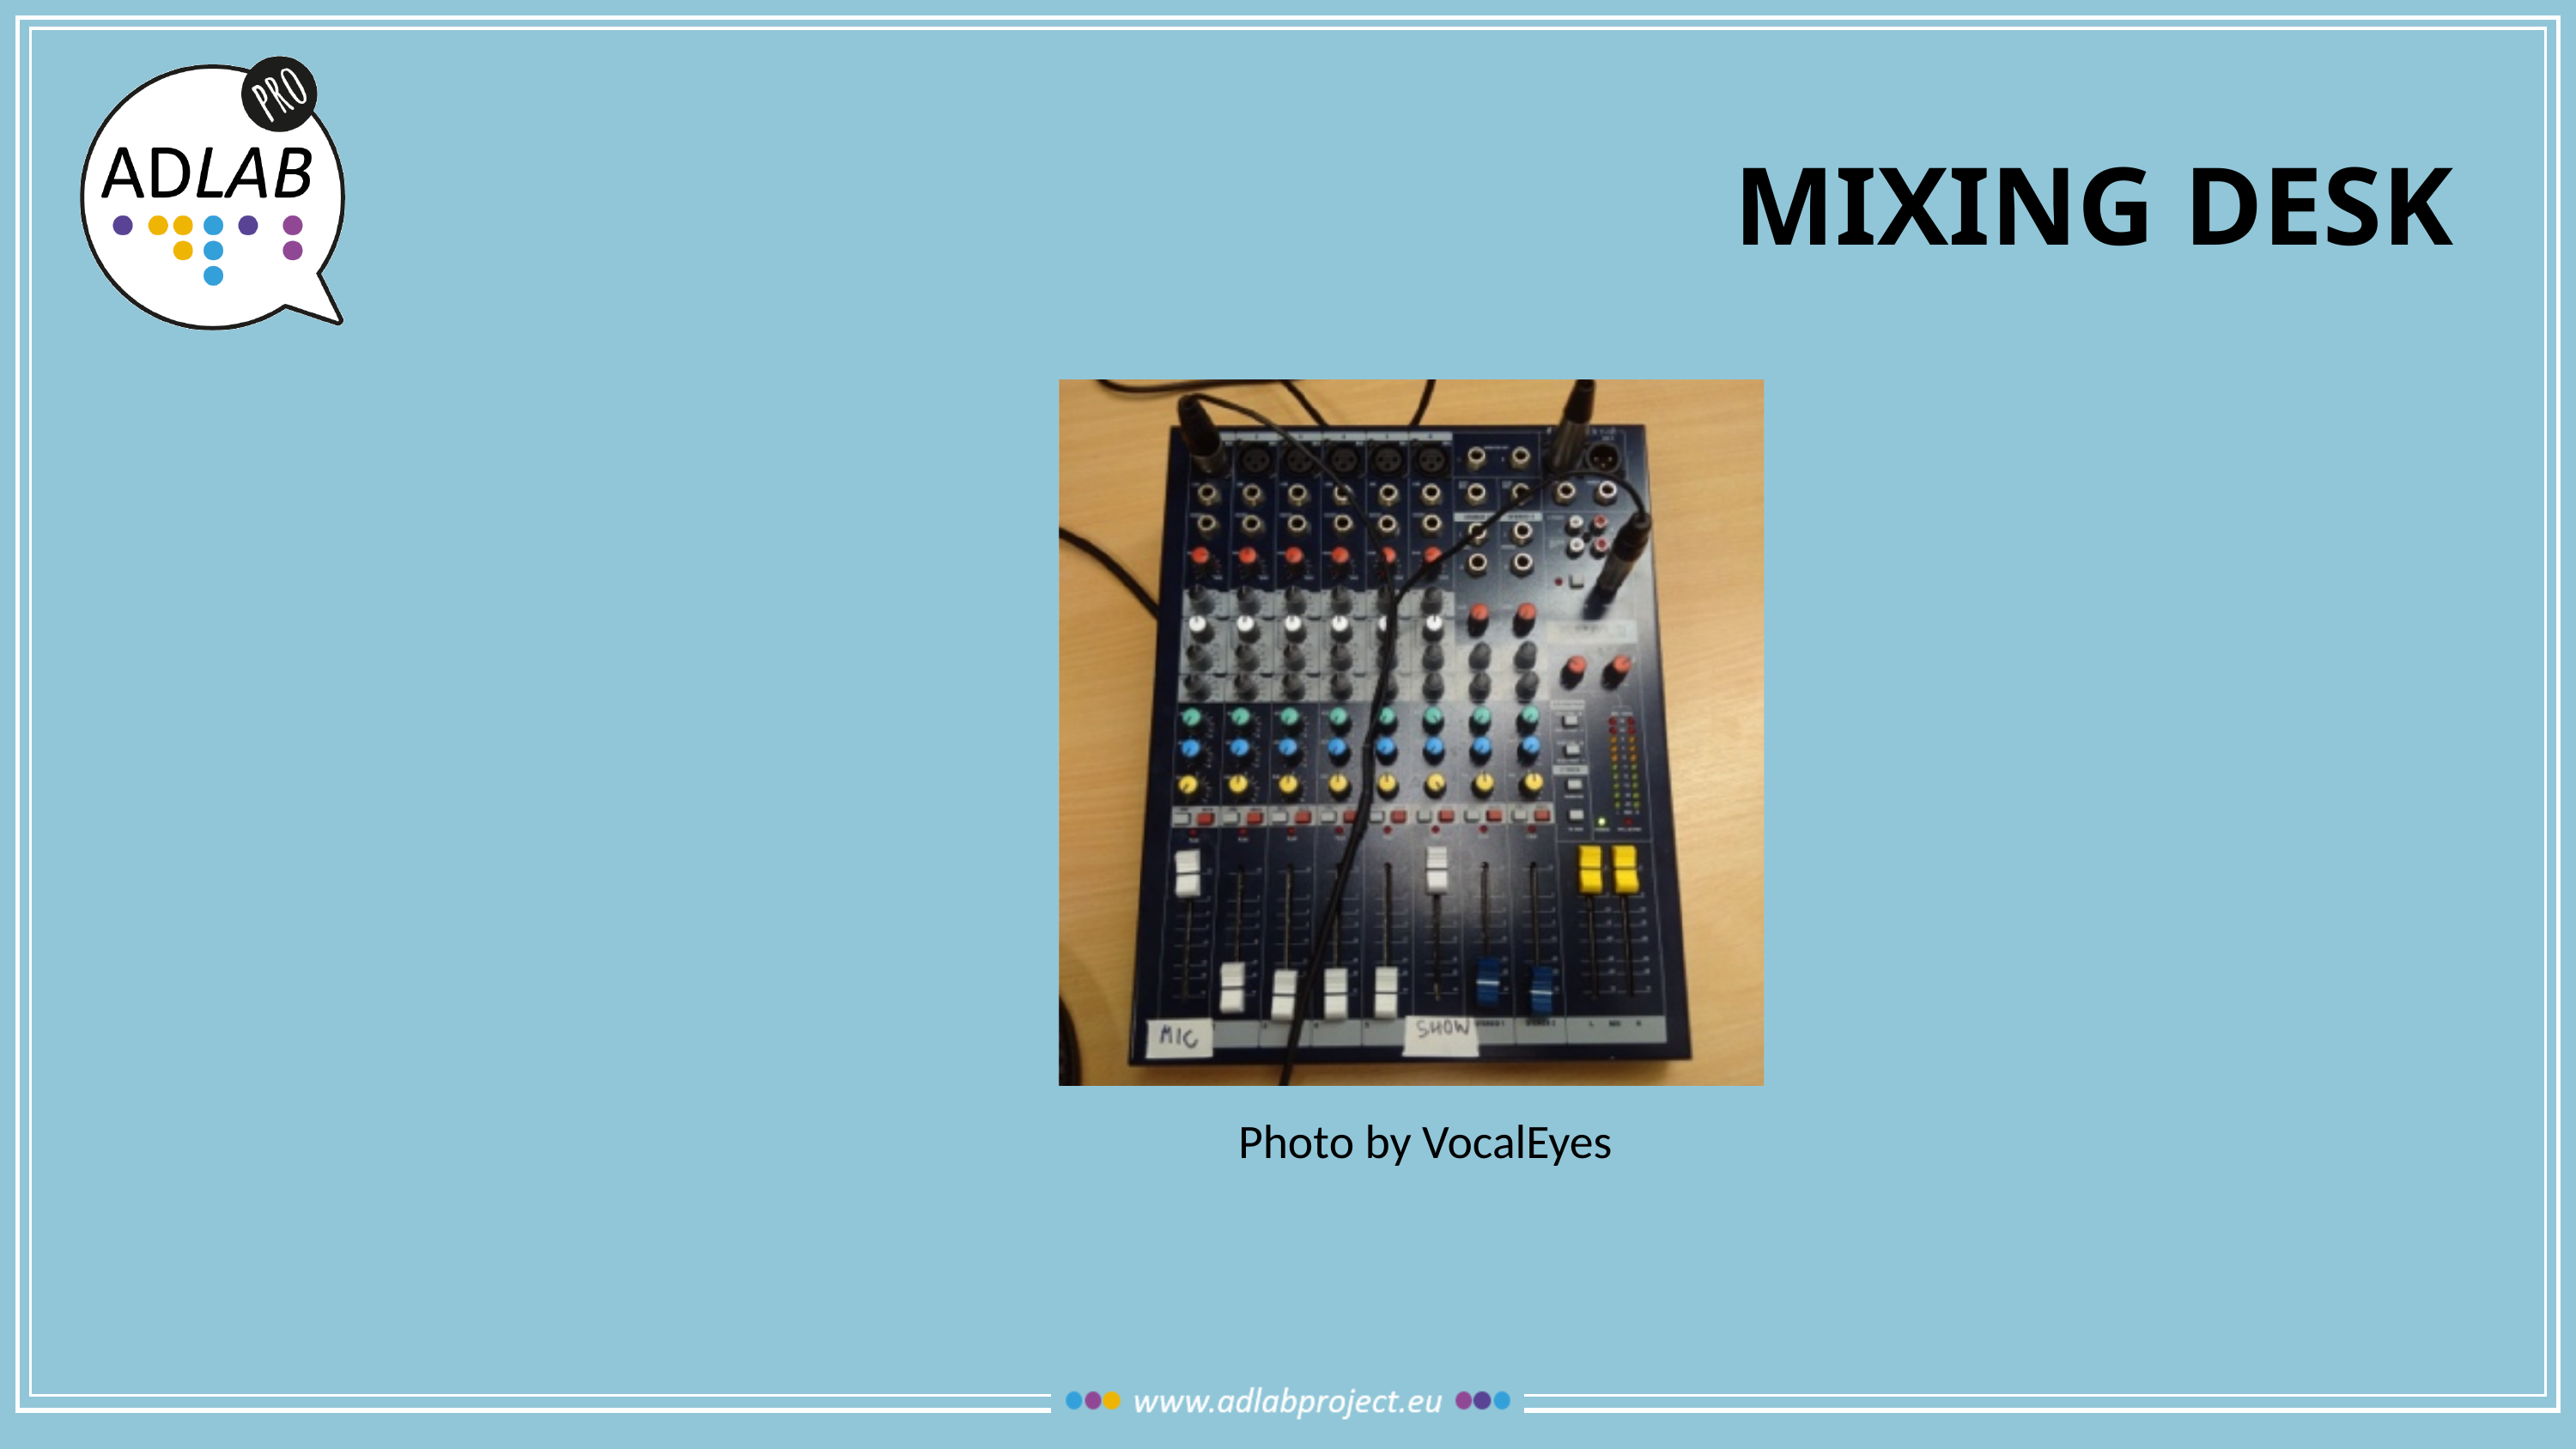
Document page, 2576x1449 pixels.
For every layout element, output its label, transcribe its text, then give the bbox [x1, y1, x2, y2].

picture [72, 49, 353, 330]
title Mixing desk [384, 70, 2467, 351]
text_box Photo by VocalEyes [1225, 1104, 1625, 1175]
picture [1051, 1378, 1524, 1429]
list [1058, 379, 1765, 1086]
